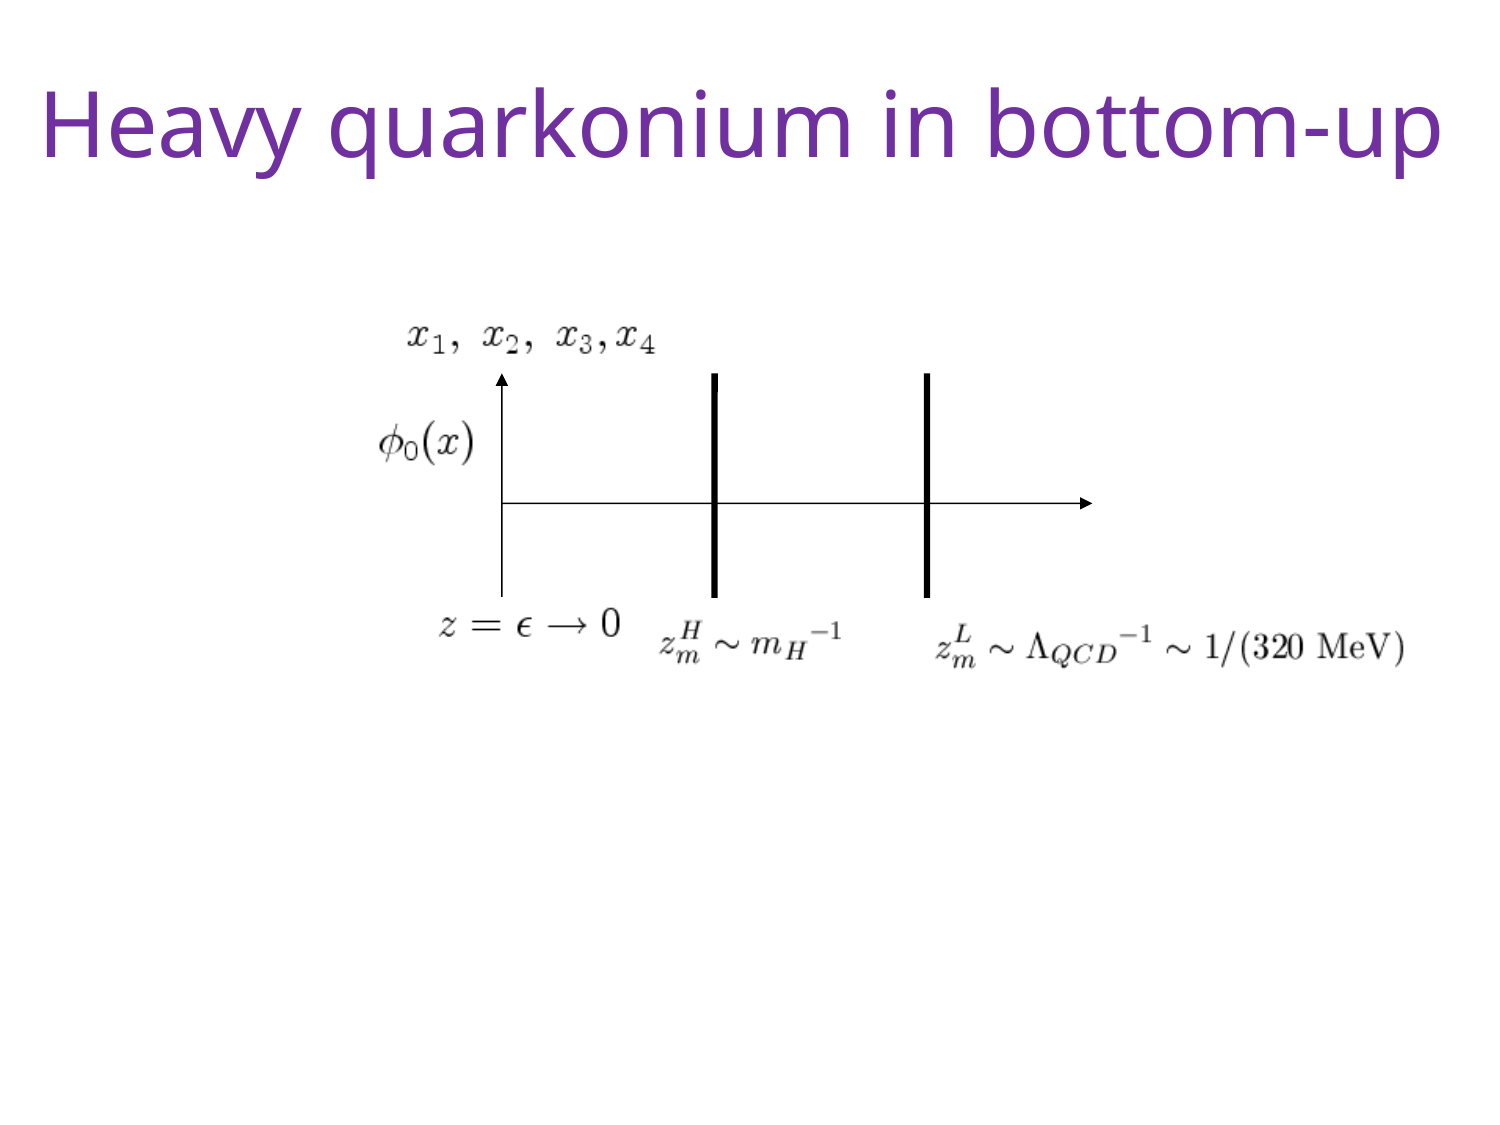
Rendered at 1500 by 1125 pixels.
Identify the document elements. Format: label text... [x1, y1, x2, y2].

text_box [619, 609, 863, 687]
picture [383, 302, 673, 366]
text_box [928, 497, 1093, 510]
text_box Heavy quarkonium in bottom-up [23, 58, 1500, 184]
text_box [915, 609, 1419, 687]
picture [371, 408, 479, 483]
text_box [495, 373, 509, 503]
picture [418, 597, 637, 653]
